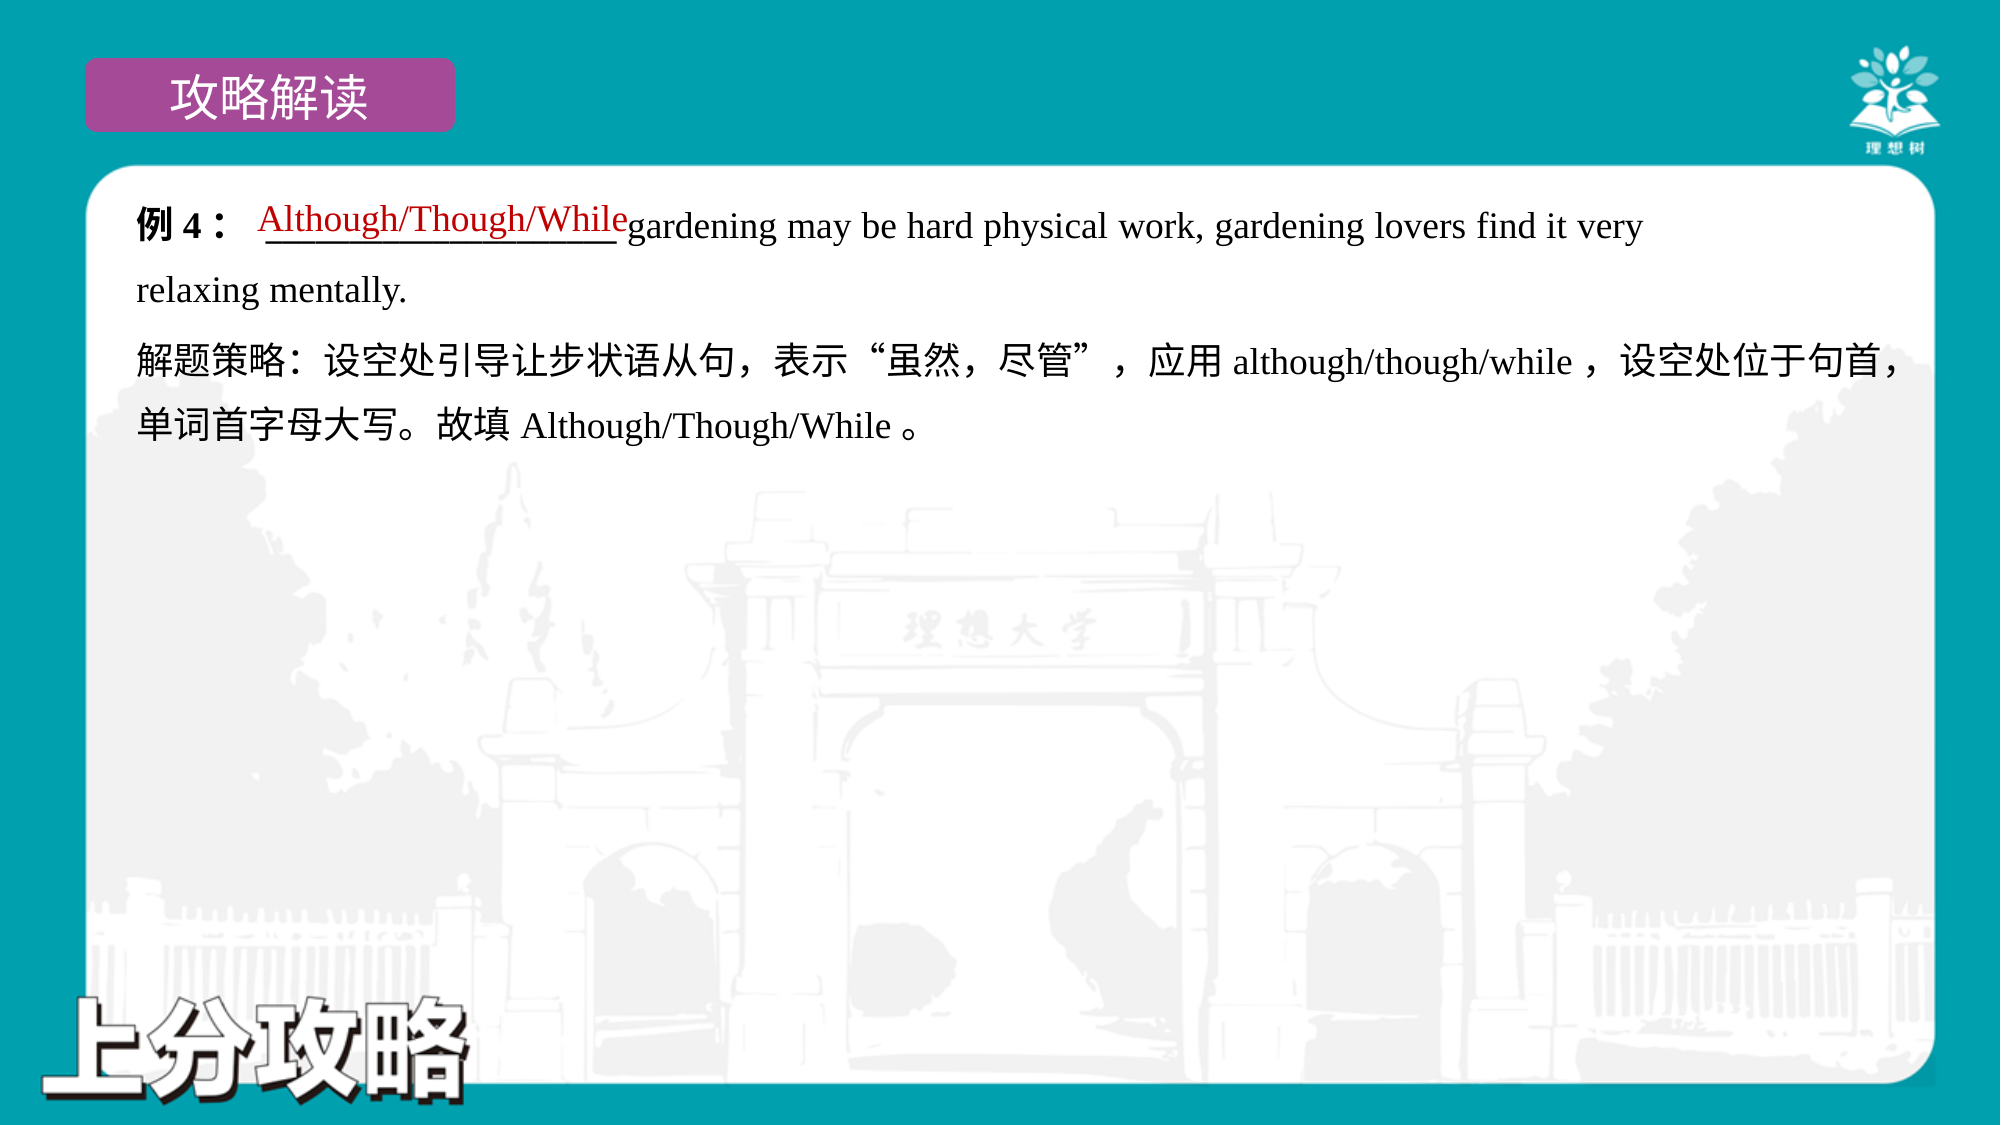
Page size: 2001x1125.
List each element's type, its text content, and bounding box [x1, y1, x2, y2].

picture [0, 0, 2000, 1125]
text_box 例4： _____________________ gardening may be hard physical work, gardening lovers find it very relaxing mentally. [136, 176, 1865, 304]
text_box Although/Though/While [243, 169, 642, 232]
text_box 解题策略：设空处引导让步状语从句，表示“虽然，尽管”，应用although/though/while，设空处位于句首， 单词首字母大写。故填Although/Though/While。 [136, 312, 1865, 440]
